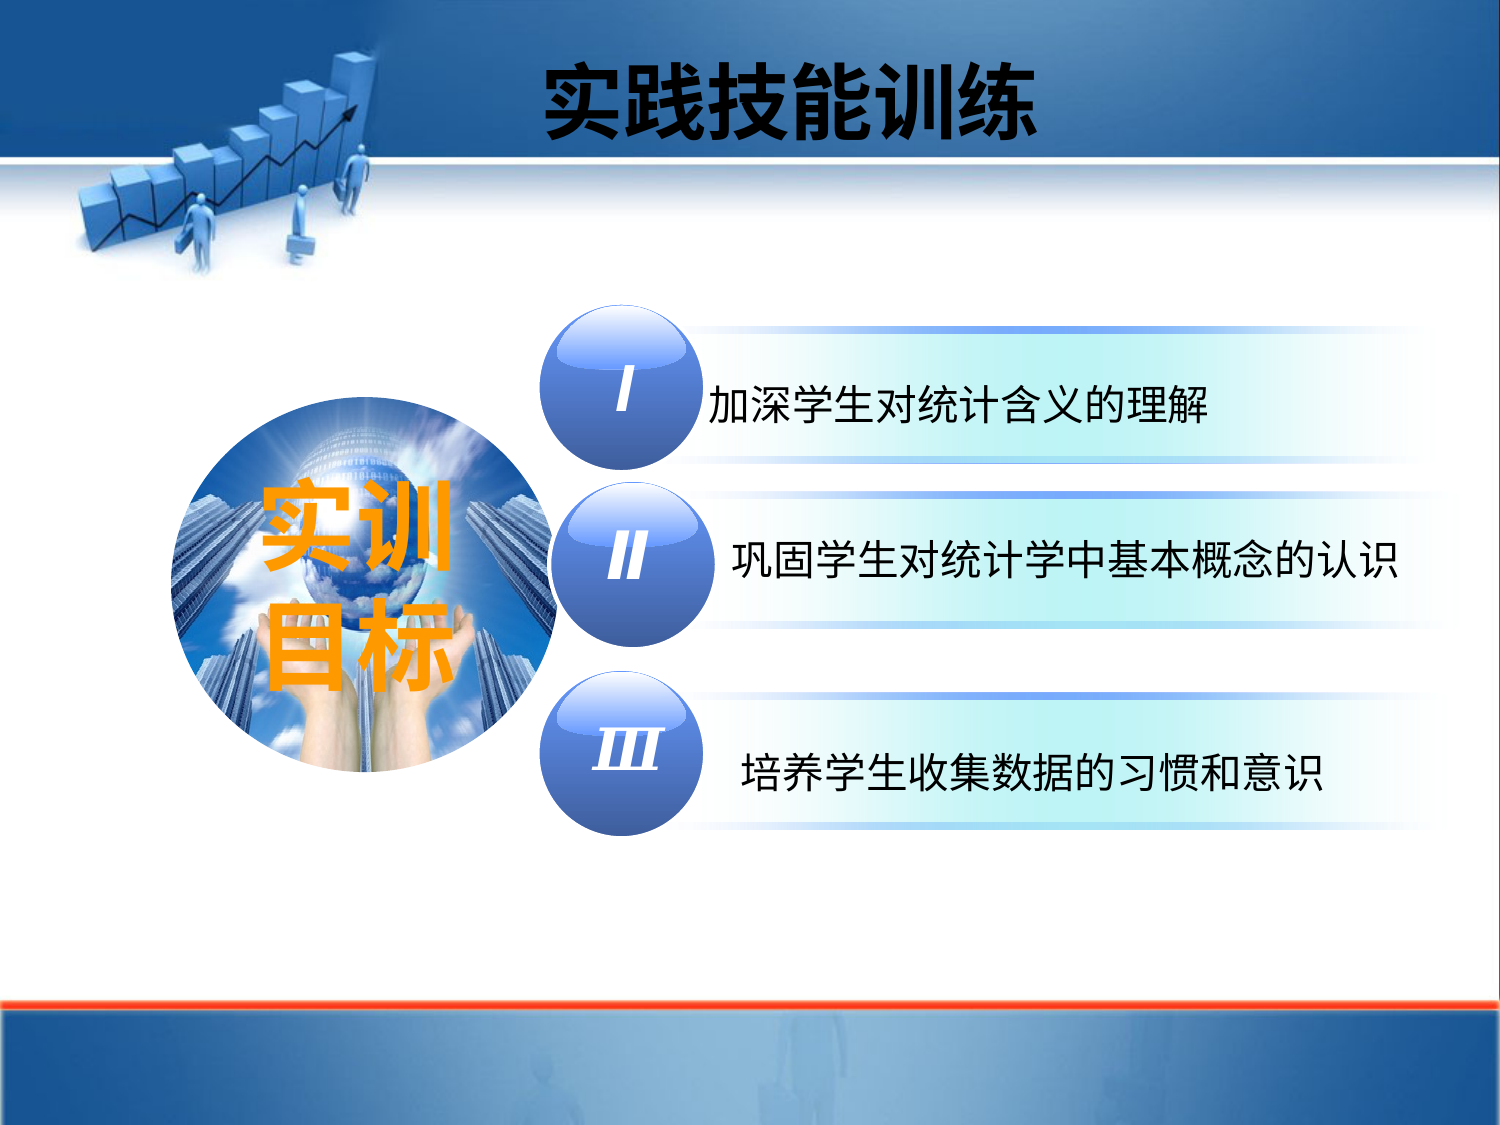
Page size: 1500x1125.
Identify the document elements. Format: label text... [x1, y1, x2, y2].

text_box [242, 231, 1243, 272]
picture [0, 0, 1500, 1125]
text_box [1243, 491, 1470, 629]
text_box [171, 439, 242, 730]
text_box 实践技能训练 [525, 42, 1424, 158]
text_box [242, 272, 1243, 940]
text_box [1243, 692, 1458, 830]
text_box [1243, 326, 1446, 464]
